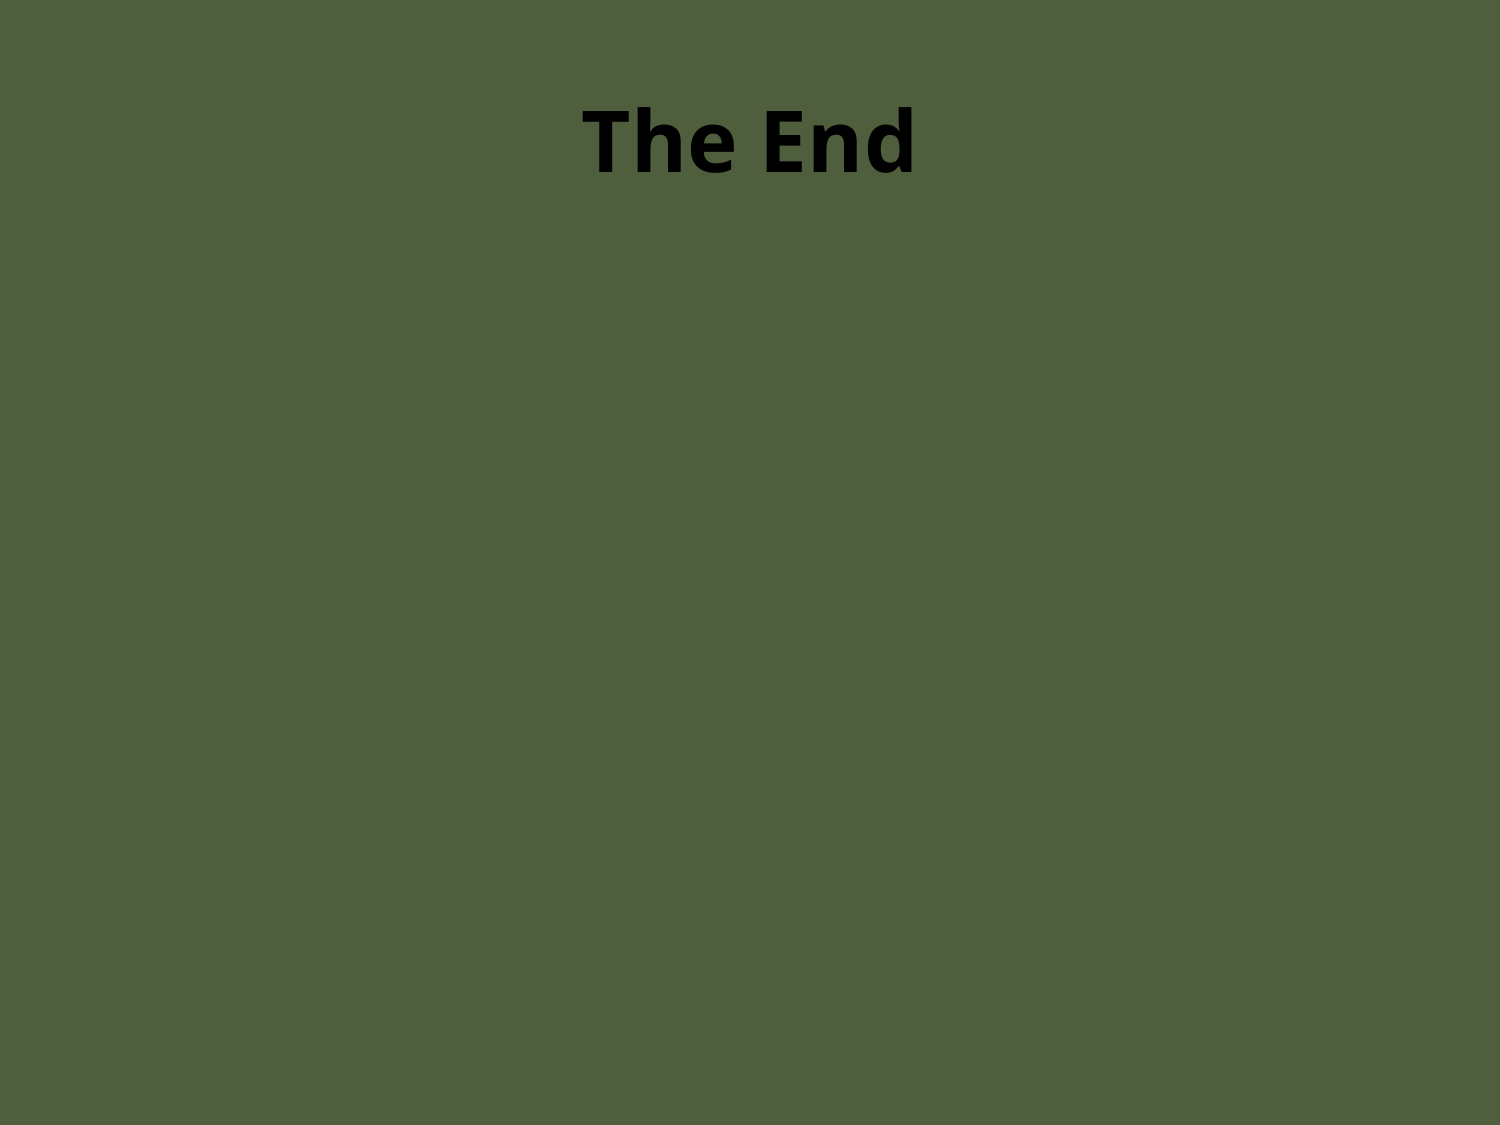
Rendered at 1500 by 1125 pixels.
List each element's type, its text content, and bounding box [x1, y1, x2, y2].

title The End [75, 45, 1425, 233]
